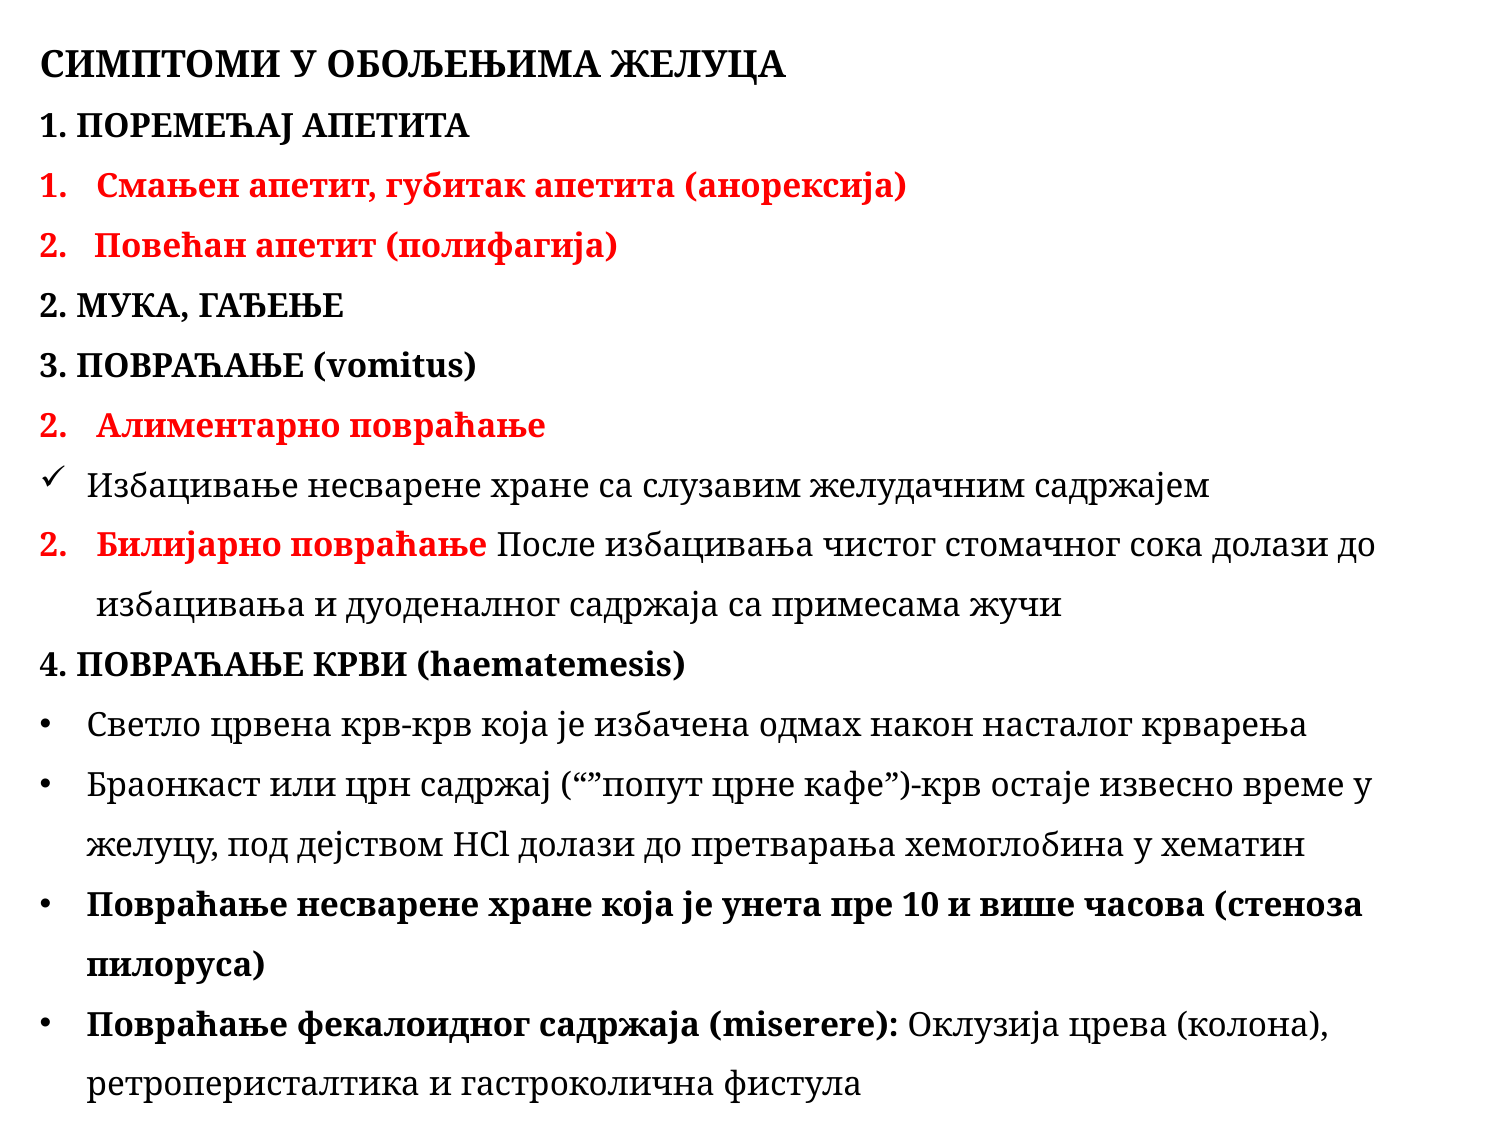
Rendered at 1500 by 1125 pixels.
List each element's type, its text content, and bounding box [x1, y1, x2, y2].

text_box СИМПТОМИ У ОБОЉЕЊИМА ЖЕЛУЦА 1. ПОРЕМЕЋАЈ АПЕТИТА Смањен апетит, губитак апетита (анорексија) 2. Повећан апетит (полифагија) 2. МУКА, ГАЂЕЊЕ 3. ПОВРАЋАЊЕ (vomitus) Алиментарно повраћање Избацивање несварене хране са слузавим желудачним садржајем Билијарно повраћање После избацивања чистог стомачног сока долази до избацивања и дуоденалног садржаја са примесама жучи 4. ПОВРАЋАЊЕ КРВИ (haematemesis) Светло црвена крв-крв која је избачена одмах након насталог крварења Браонкаст или црн садржај (“”попут црне кафе”)-крв остаје извесно време у желуцу, под дејством HCl долази до претварања хемоглобина у хематин Повраћање несварене хране која је унета пре 10 и више часова (стеноза пилоруса) Повраћање фекалоидног садржаја (miserere): Оклузија црева (колона), ретроперисталтика и гастроколична фистула [24, 32, 1450, 1110]
